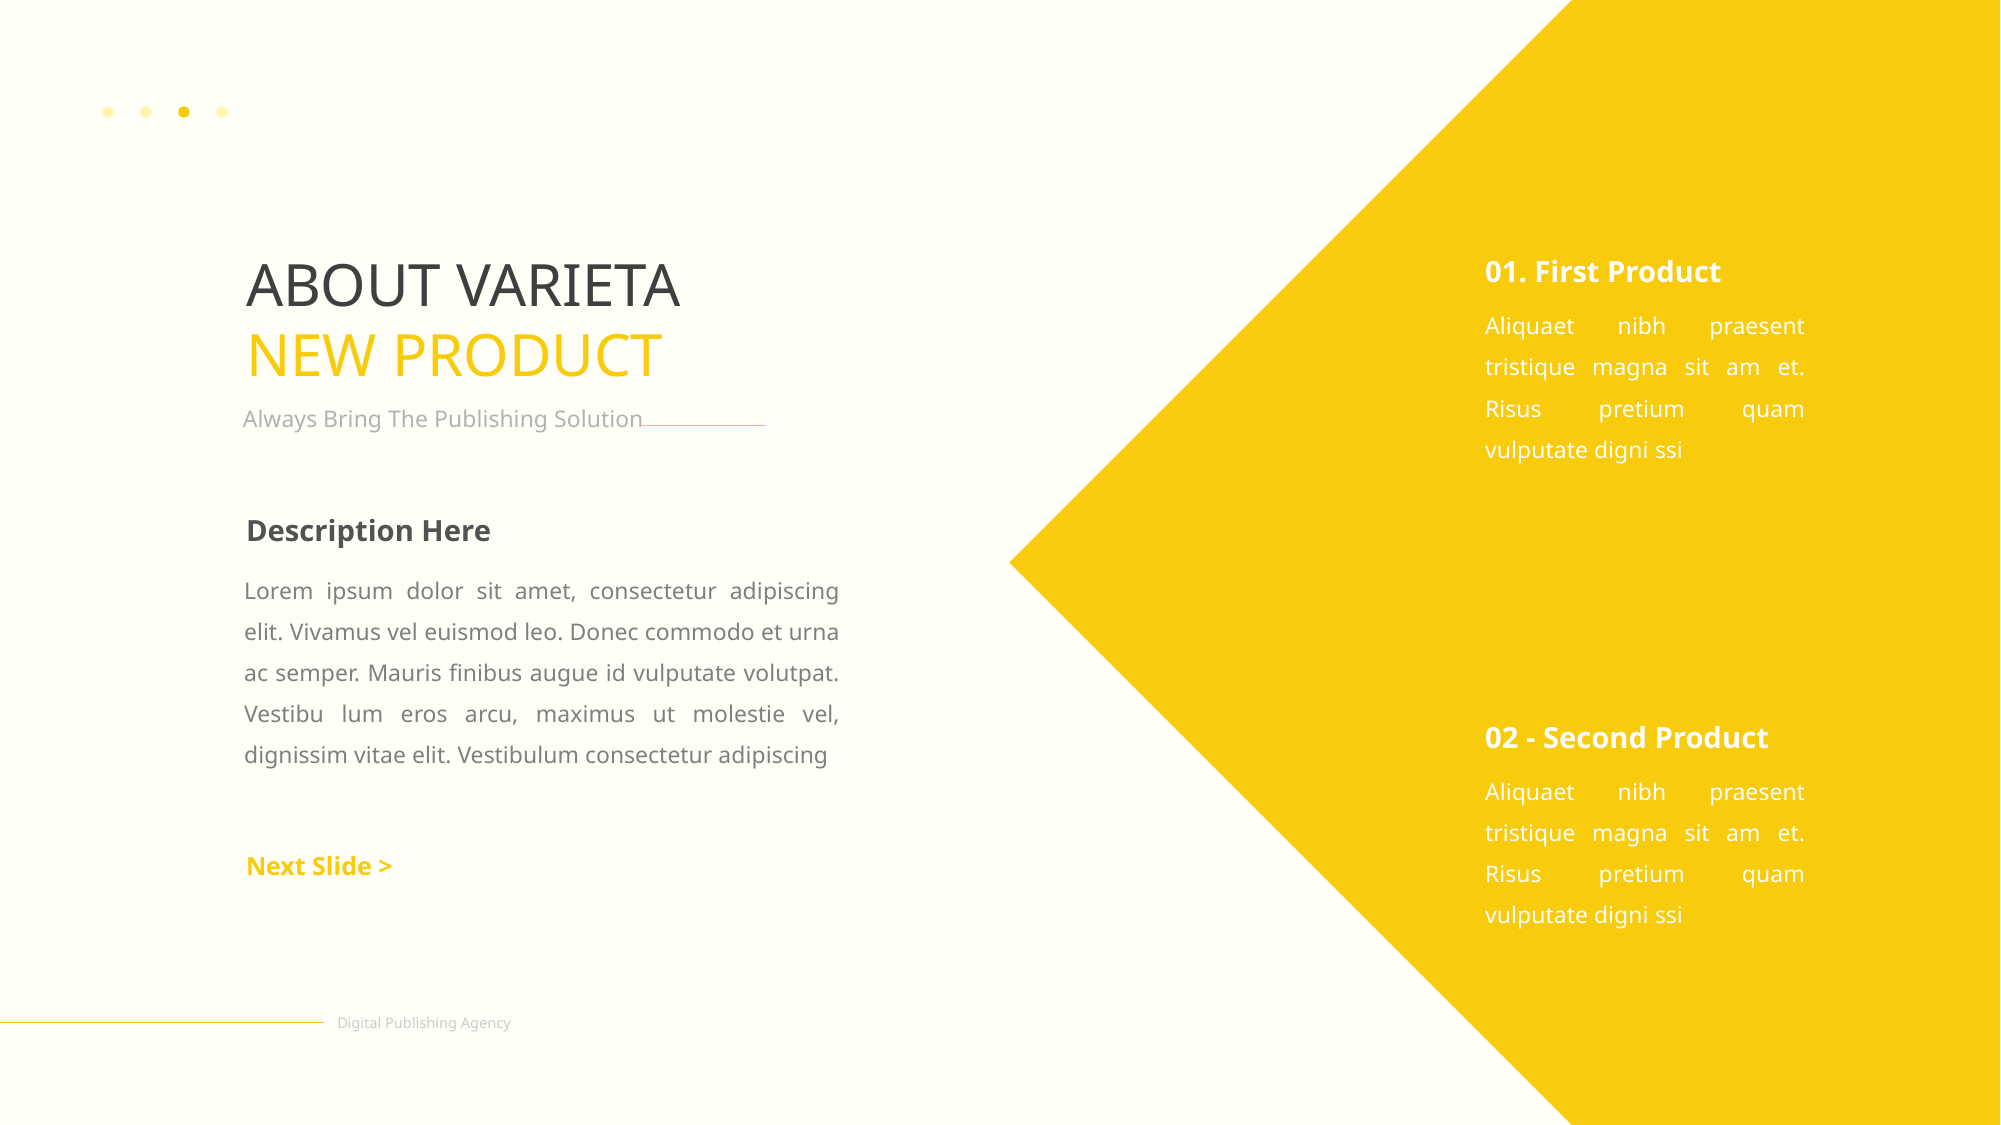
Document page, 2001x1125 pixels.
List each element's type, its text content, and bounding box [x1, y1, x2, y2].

text_box [215, 105, 229, 119]
text_box Description Here [231, 487, 601, 555]
text_box Next Slide > [231, 828, 601, 889]
picture [1009, 122, 1424, 537]
text_box Always Bring The Publishing Solution [228, 397, 659, 440]
text_box Digital Publishing Agency [322, 1006, 526, 1039]
text_box [177, 105, 191, 119]
text_box [139, 105, 153, 119]
text_box 02 - Second Product [1470, 694, 1833, 762]
text_box ABOUT VARIETA NEW PRODUCT [231, 240, 930, 396]
text_box Aliquaet nibh praesent tristique magna sit am et. Risus pretium quam vulputate digni ssi [1470, 762, 1820, 936]
text_box [100, 105, 115, 119]
text_box Lorem ipsum dolor sit amet, consectetur adipiscing elit. Vivamus vel euismod leo. Donec commodo et urna ac semper. Mauris finibus augue id vulputate volutpat. Vestibu lum eros arcu, maximus ut molestie vel, dignissim vitae elit. Vestibulum consectetur adipiscing [229, 555, 856, 776]
text_box 01. First Product [1470, 228, 1752, 296]
text_box Aliquaet nibh praesent tristique magna sit am et. Risus pretium quam vulputate digni ssi [1470, 290, 1820, 471]
picture [1009, 587, 1424, 1003]
